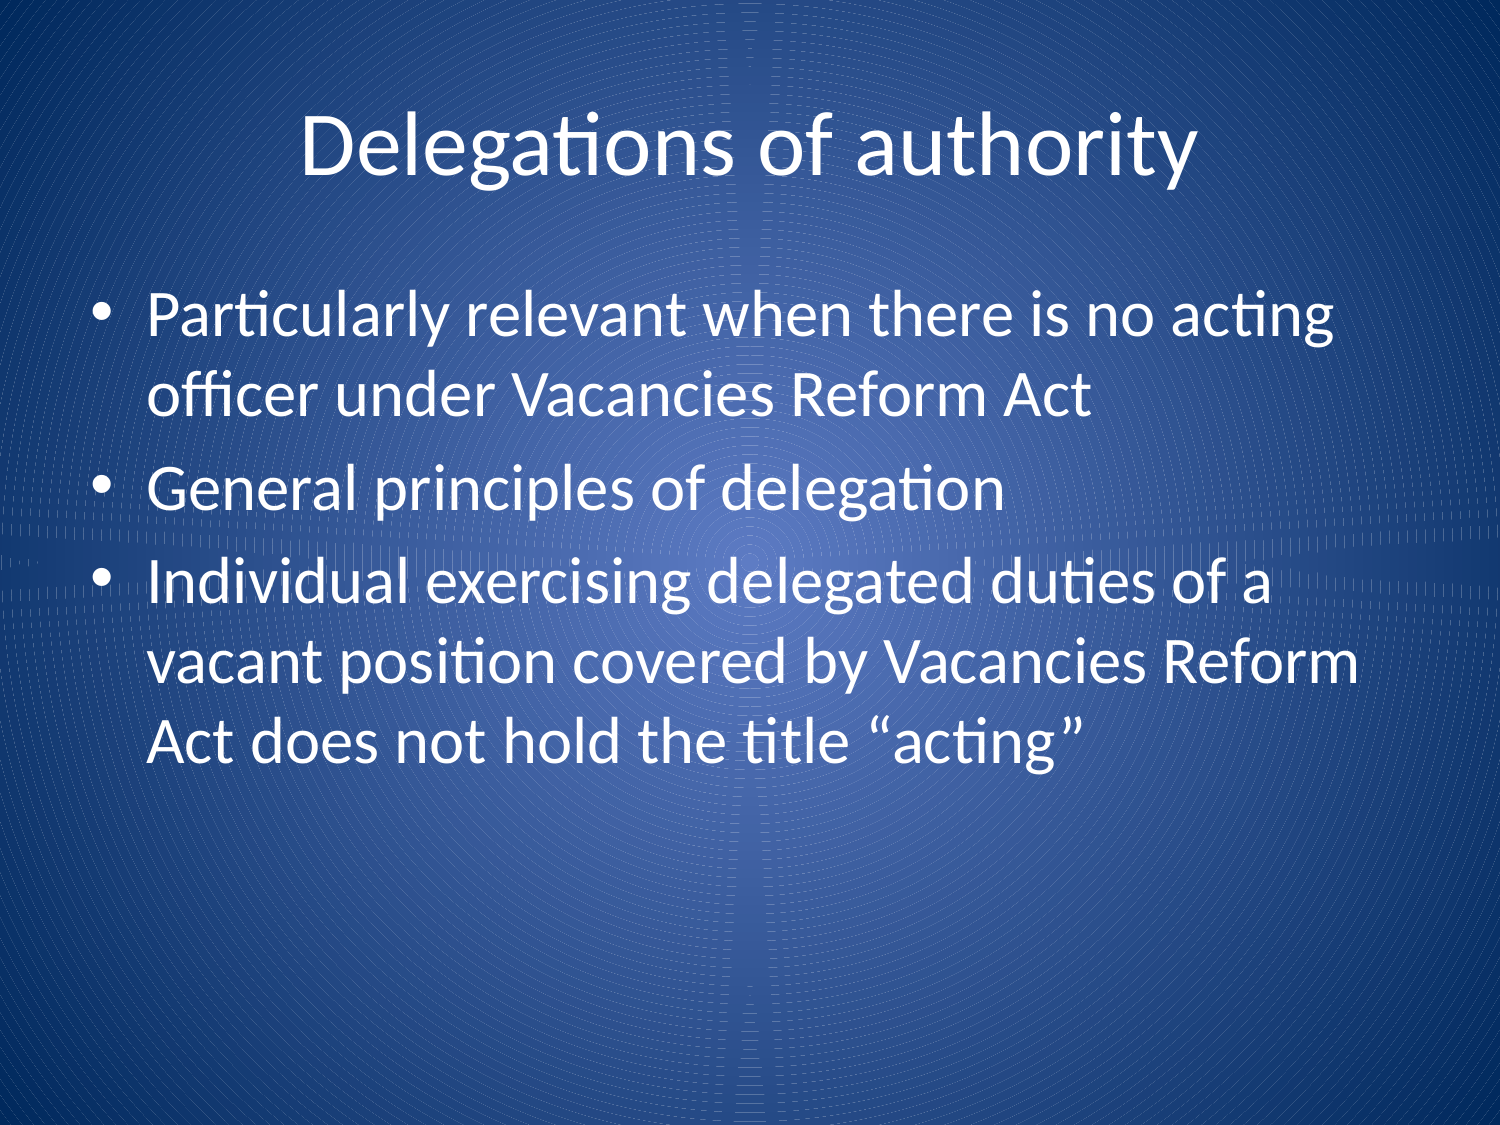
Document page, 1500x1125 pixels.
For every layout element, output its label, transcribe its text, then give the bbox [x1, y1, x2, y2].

list Particularly relevant when there is no acting officer under Vacancies Reform Act General principles of delegation Individual exercising delegated duties of a vacant position covered by Vacancies Reform Act does not hold the title “acting” [75, 262, 1425, 1005]
title Delegations of authority [75, 45, 1425, 233]
